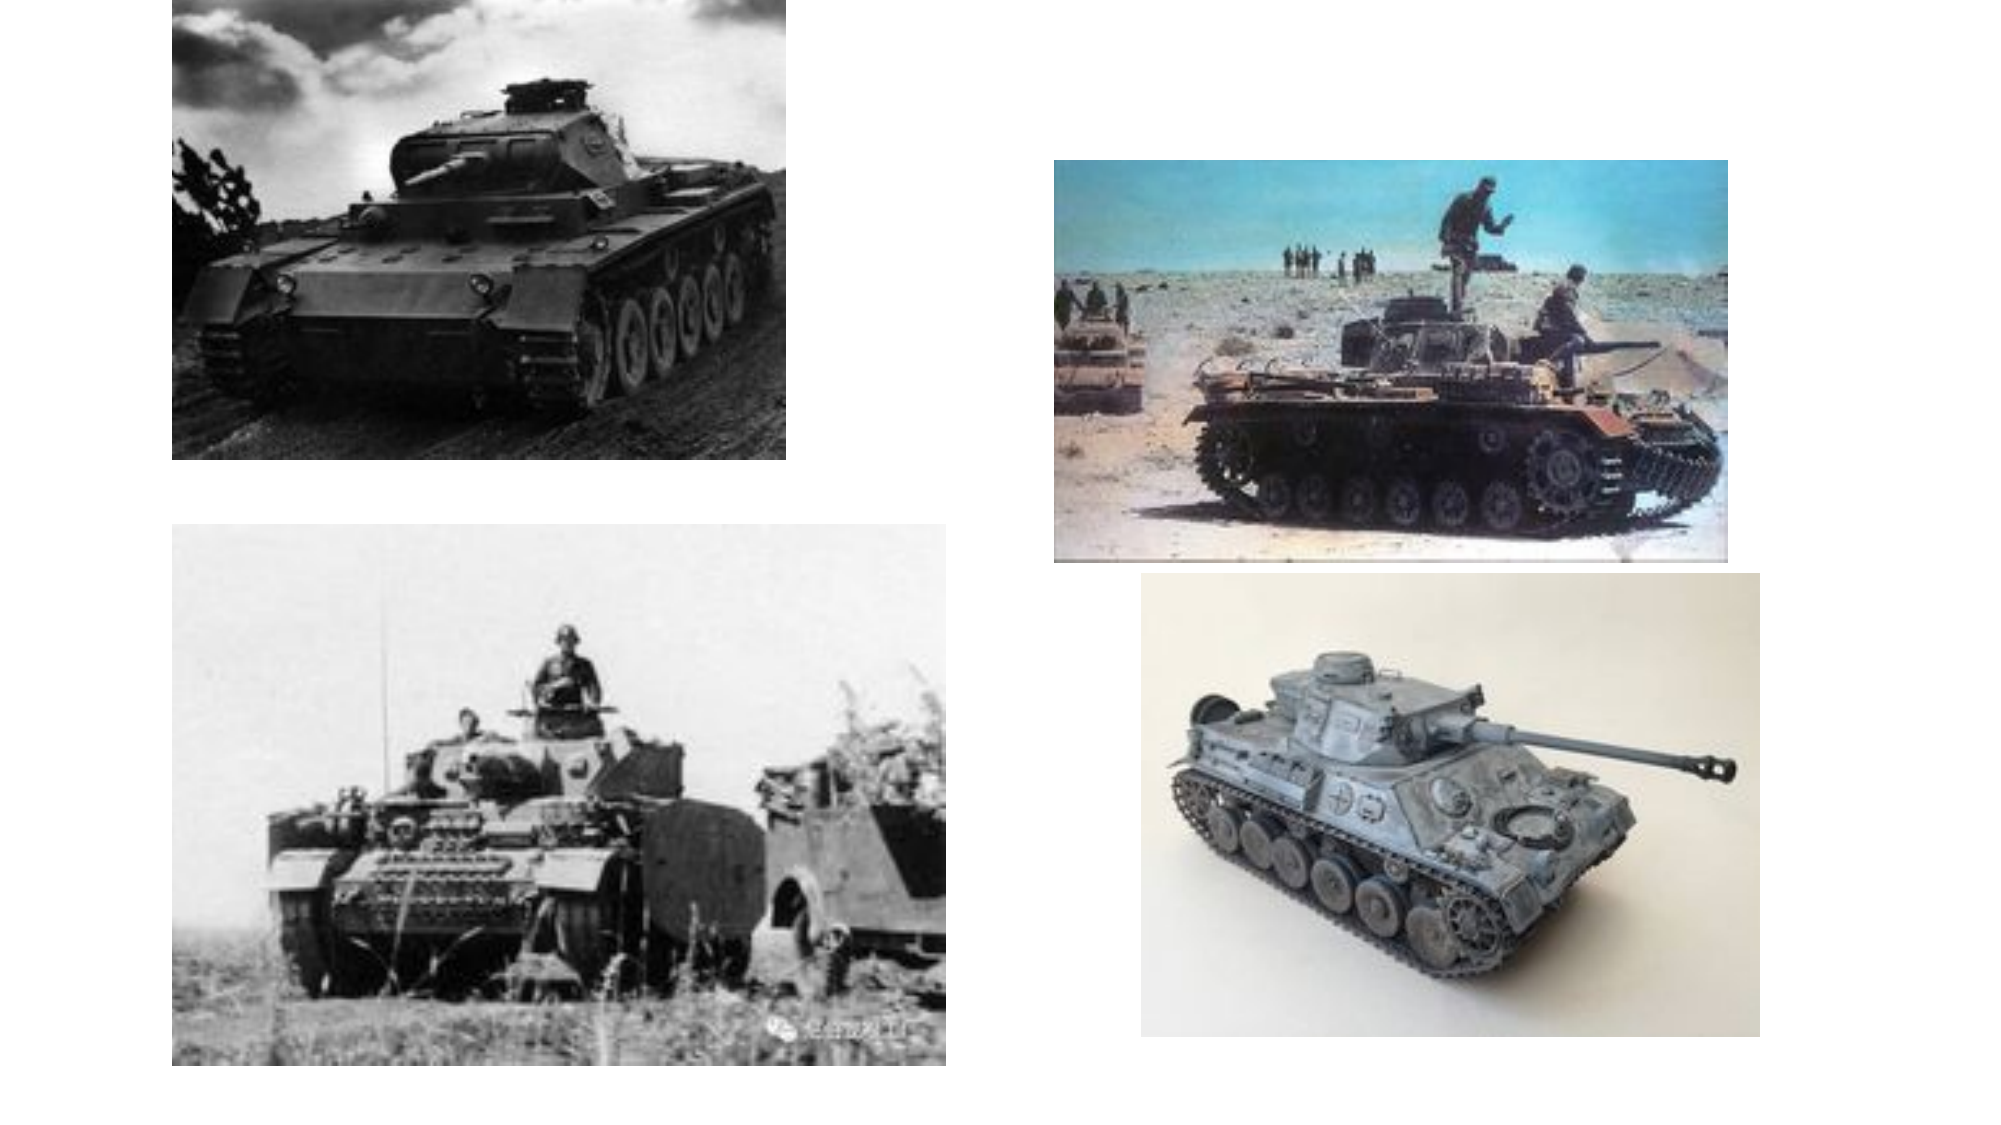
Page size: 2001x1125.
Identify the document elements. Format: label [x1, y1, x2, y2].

picture [172, 524, 946, 1066]
picture [1141, 573, 1760, 1038]
picture [1054, 160, 1728, 563]
list [172, 0, 786, 460]
